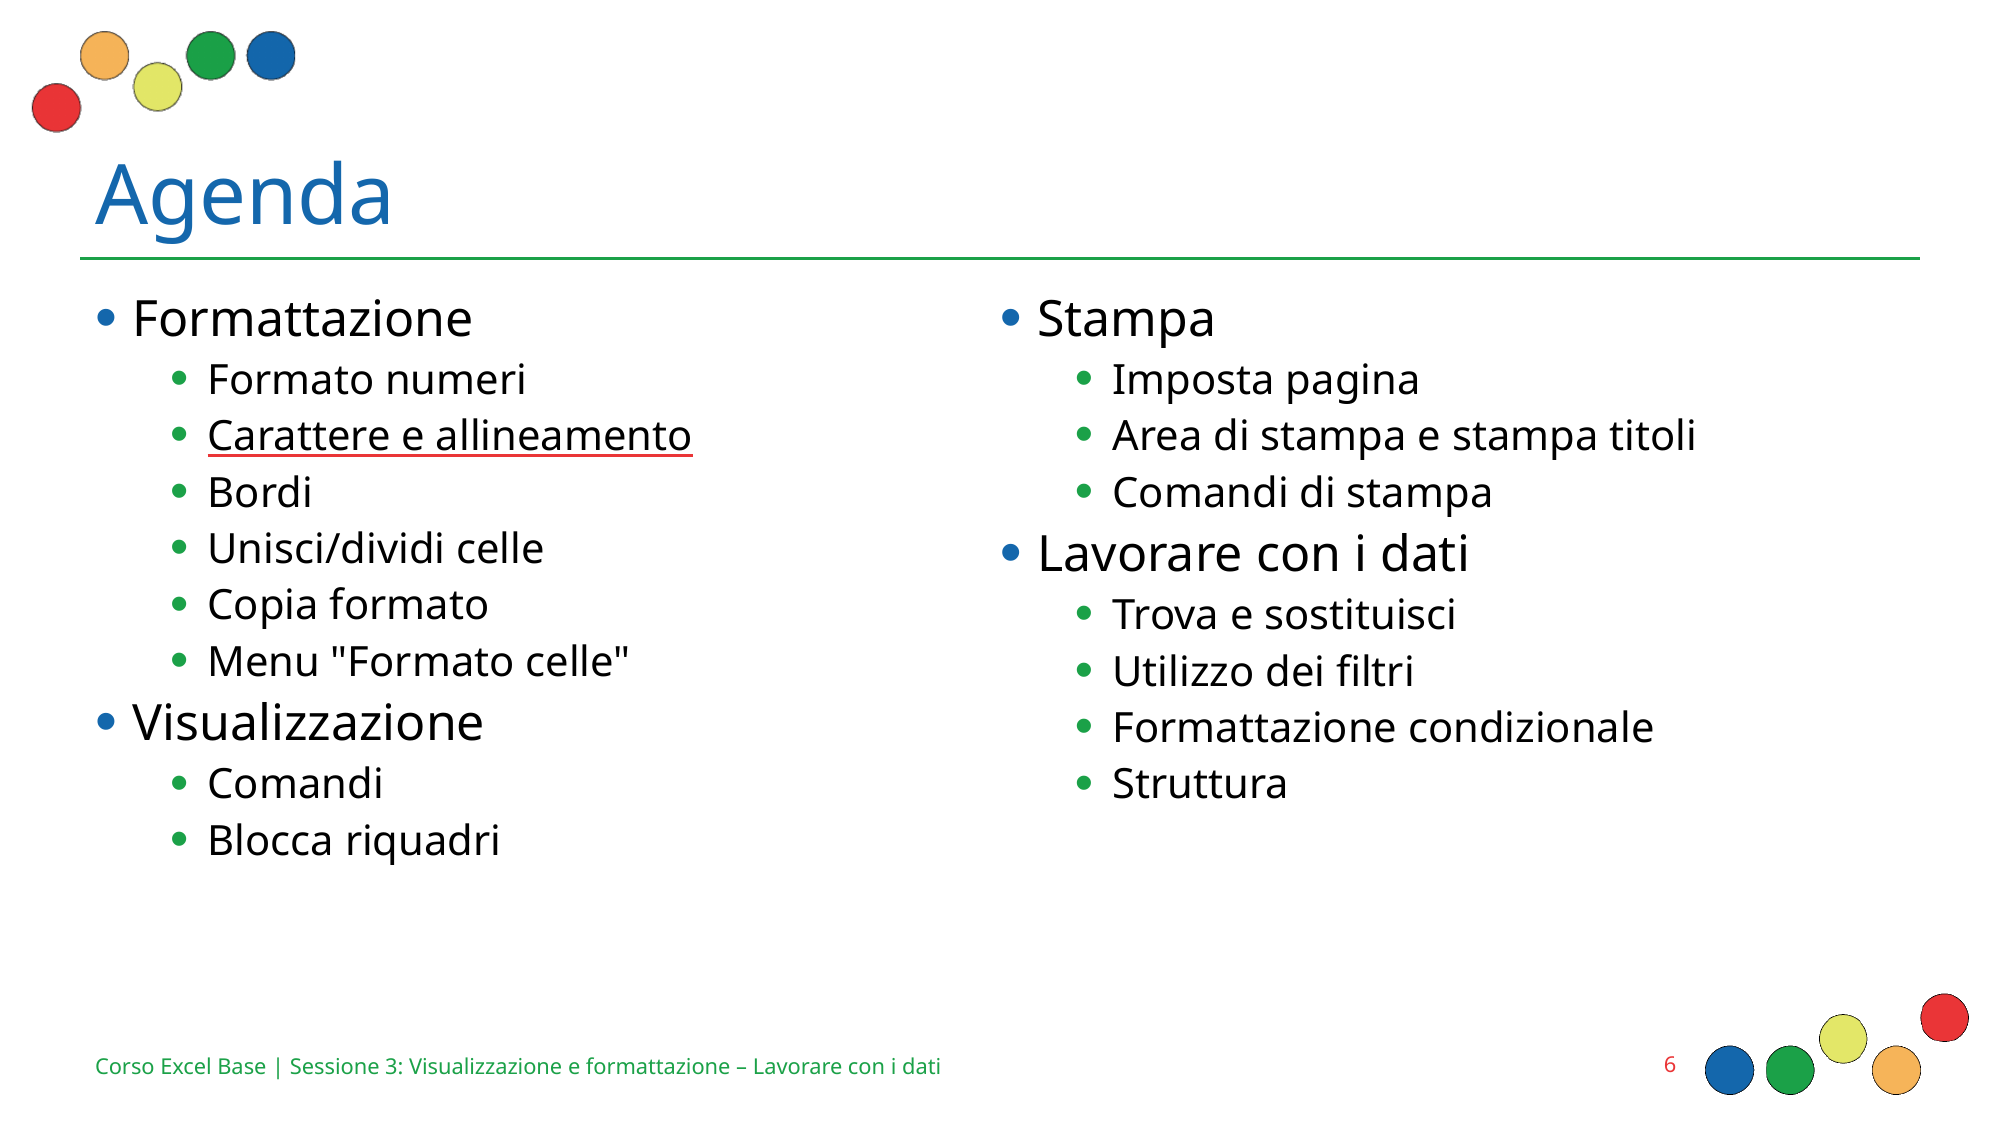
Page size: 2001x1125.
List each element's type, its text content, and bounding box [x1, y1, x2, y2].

picture [29, 30, 295, 135]
slide_number 6 [1583, 1035, 1692, 1096]
picture [1704, 990, 1971, 1096]
list Formattazione Formato numeri Carattere e allineamento Bordi Unisci/dividi celle Copia formato Menu "Formato celle" Visualizzazione Comandi Blocca riquadri Stampa Imposta pagina Area di stampa e stampa titoli Comandi di stampa Lavorare con i dati Trova e sostituisci Utilizzo dei filtri Formattazione condizionale Struttura [80, 278, 1920, 1011]
footer Corso Excel Base | Sessione 3: Visualizzazione e formattazione – Lavorare con i dati [80, 1035, 1571, 1096]
title Agenda [80, 123, 1920, 259]
